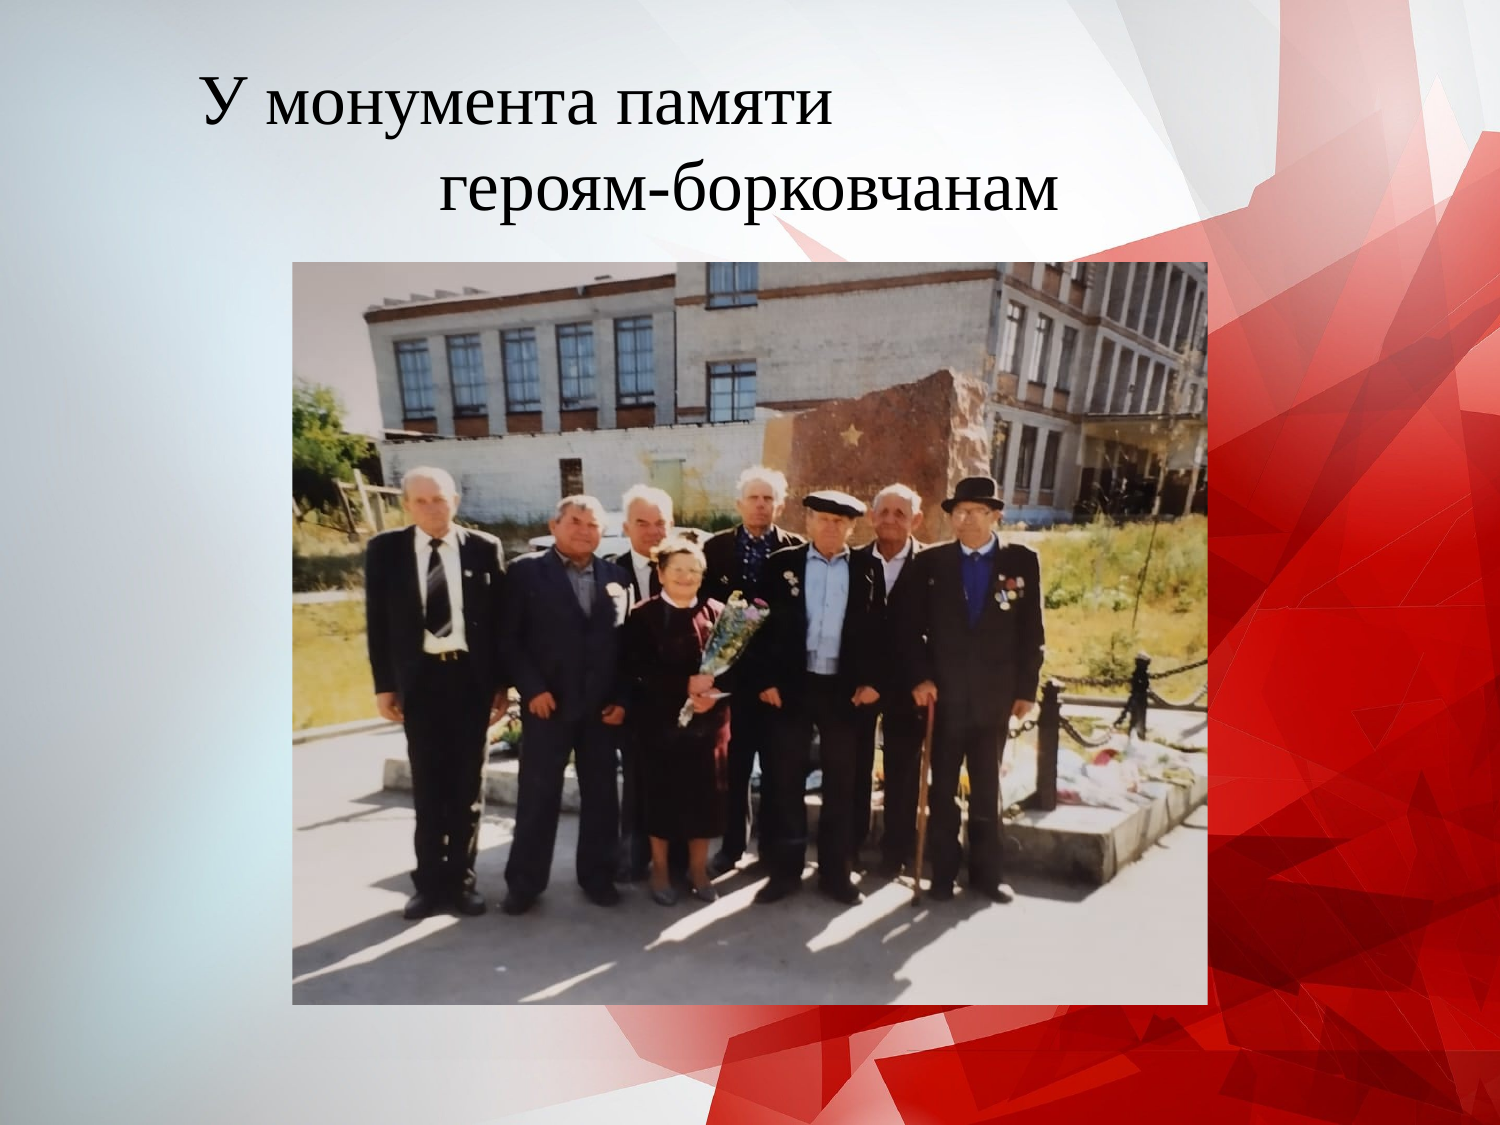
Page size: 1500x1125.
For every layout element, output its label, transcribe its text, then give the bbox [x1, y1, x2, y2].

picture [0, 0, 1500, 1125]
title У монумента памяти героям-борковчанам [75, 45, 1425, 233]
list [292, 262, 1208, 1006]
